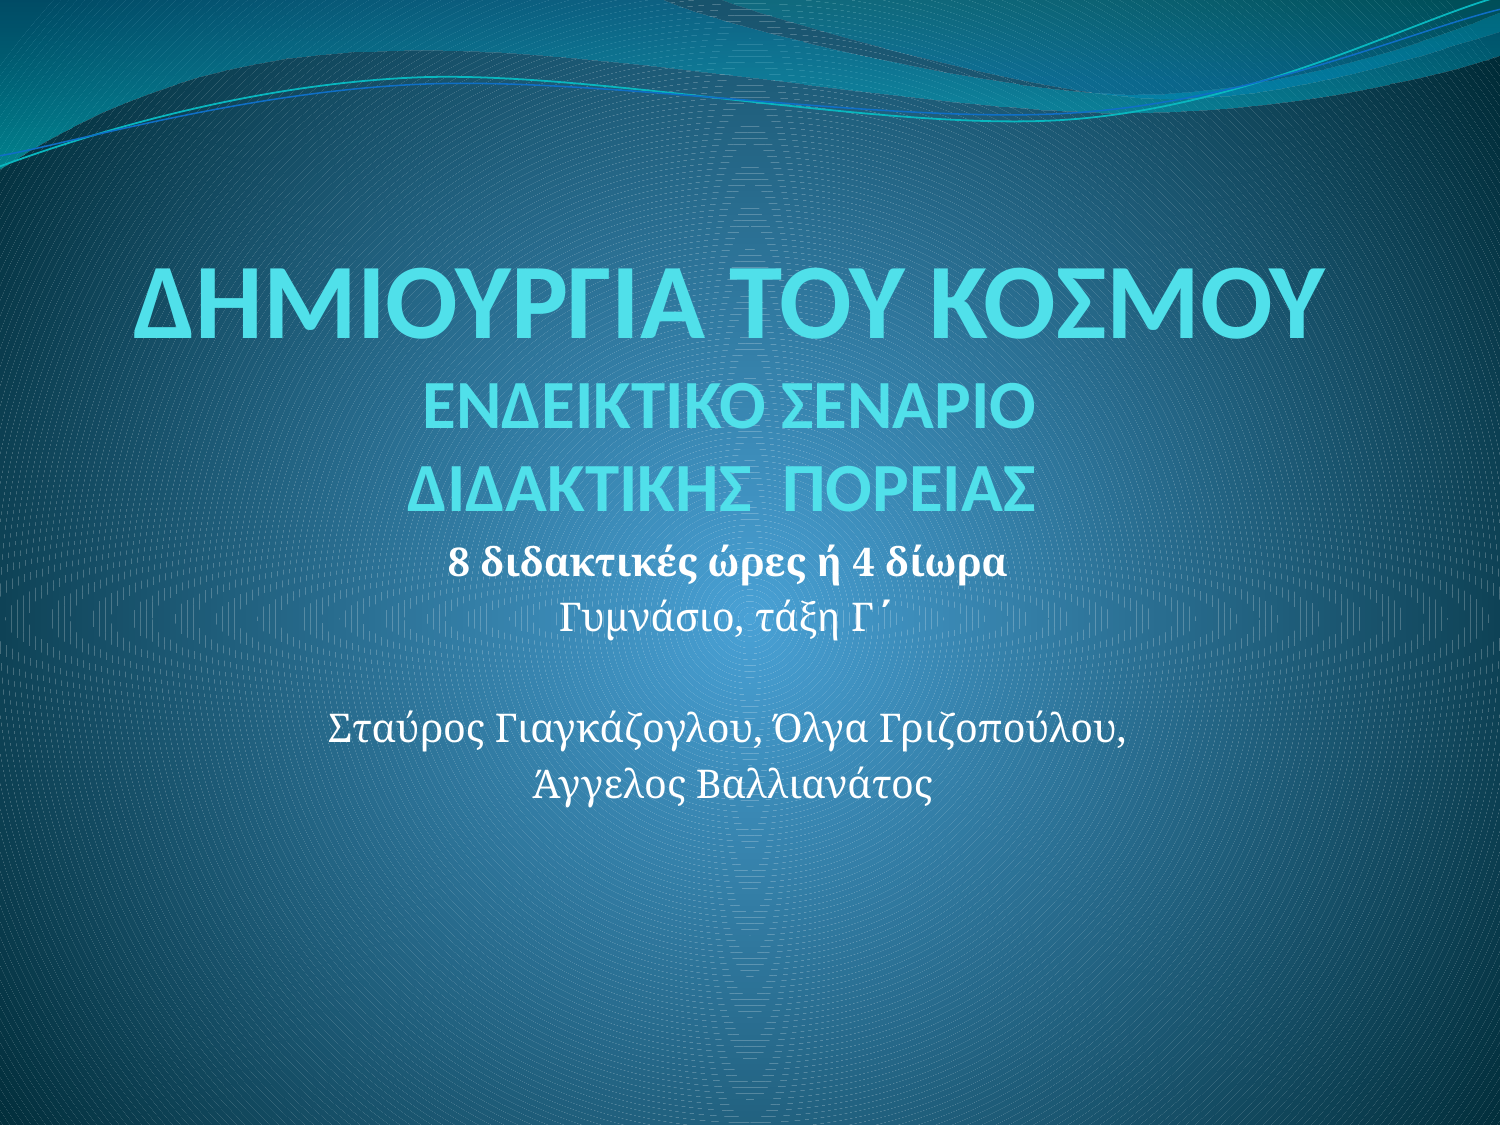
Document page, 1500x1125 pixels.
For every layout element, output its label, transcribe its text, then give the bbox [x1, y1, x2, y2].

subtitle 8 διδακτικές ώρες ή 4 δίωρα Γυμνάσιο, τάξη Γ΄ Σταύρος Γιαγκάζογλου, Όλγα Γριζοπούλου, Άγγελος Βαλλιανάτος [87, 529, 1376, 818]
title ΔΗΜΙΟΥΡΓΙΑ ΤΟΥ ΚΟΣΜΟΥ ΕΝΔΕΙΚΤΙΚΟ ΣΕΝΑΡΙΟ ΔΙΔΑΚΤΙΚΗΣ ΠΟΡΕΙΑΣ [87, 224, 1376, 525]
